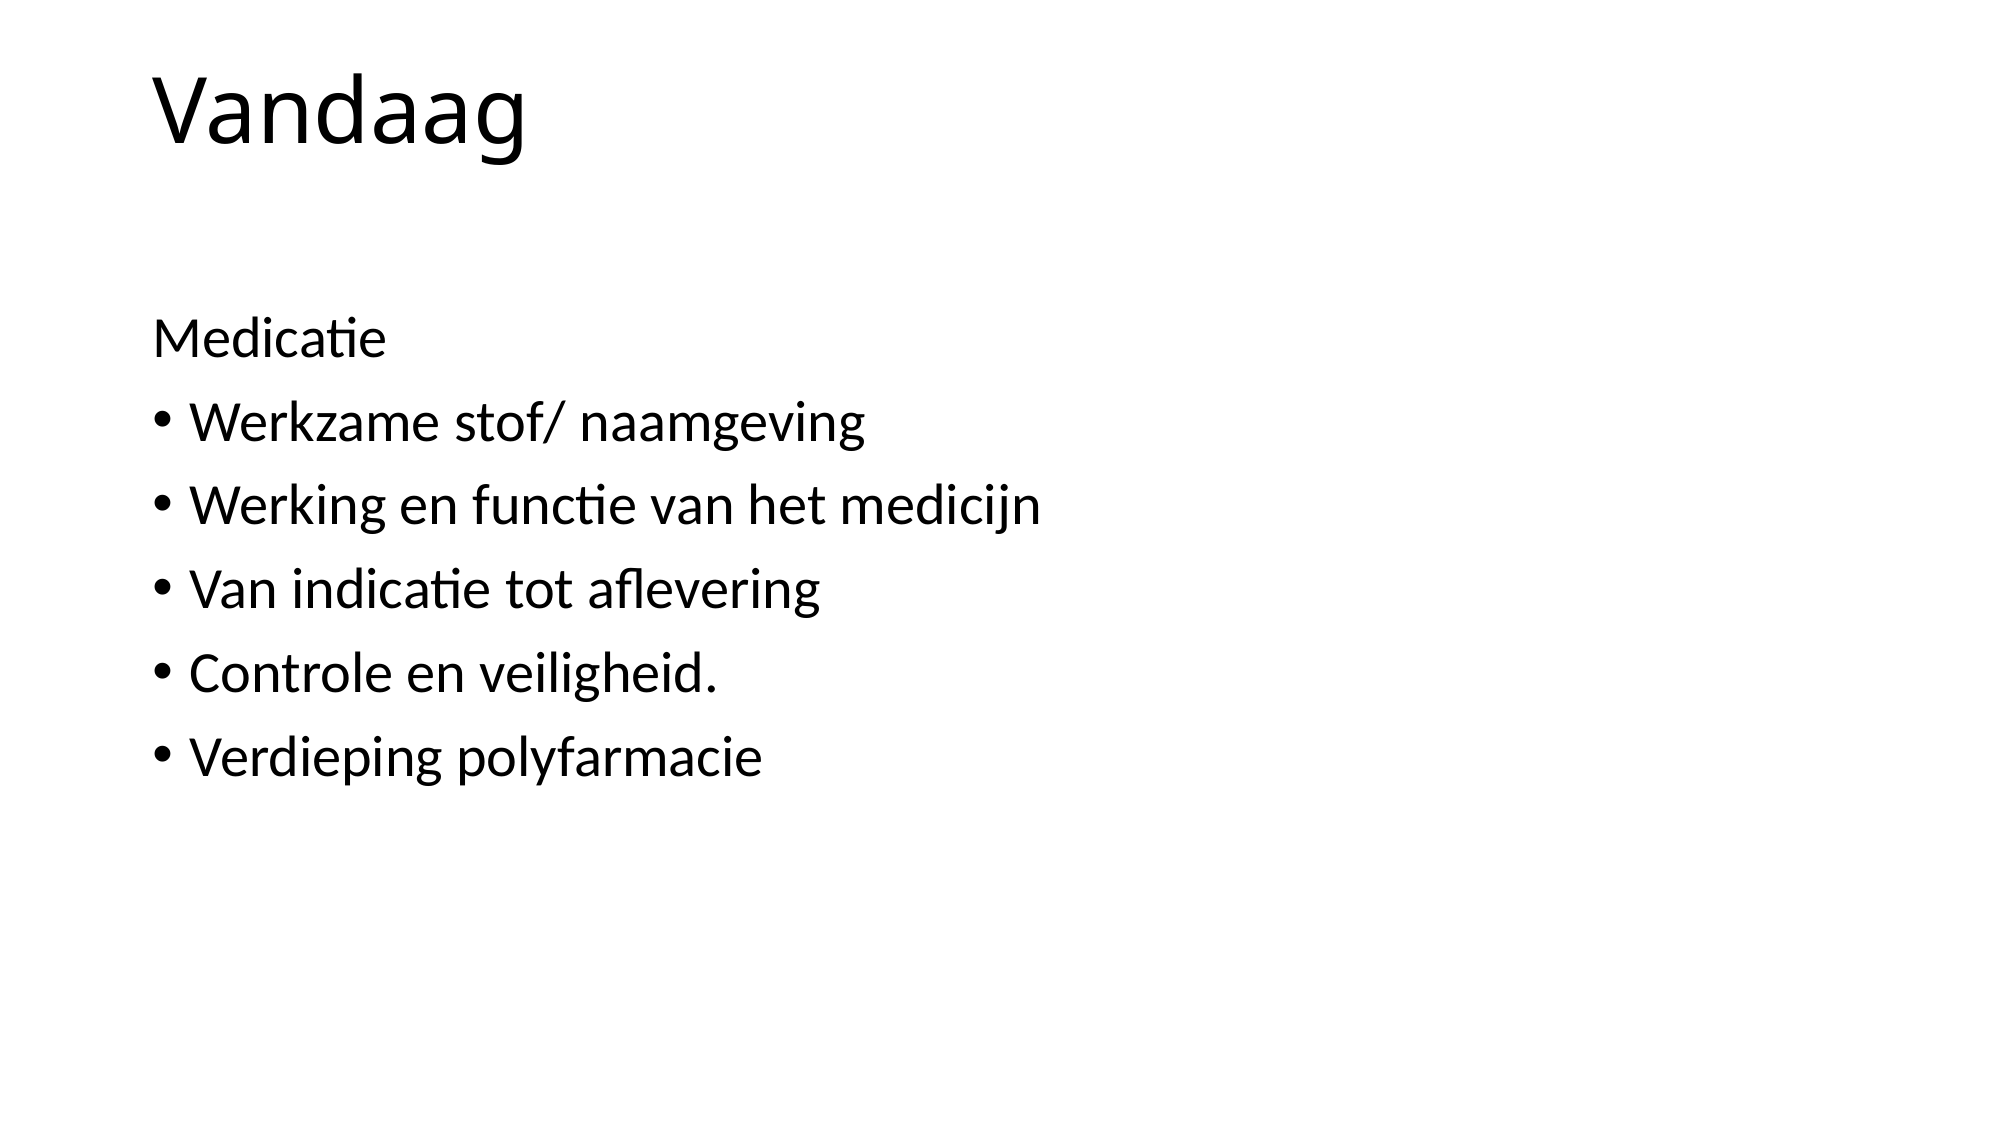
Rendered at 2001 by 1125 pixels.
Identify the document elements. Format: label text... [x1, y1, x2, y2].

list Medicatie Werkzame stof/ naamgeving Werking en functie van het medicijn Van indicatie tot aflevering Controle en veiligheid. Verdieping polyfarmacie [137, 299, 1863, 1014]
title Vandaag [137, 59, 1863, 278]
